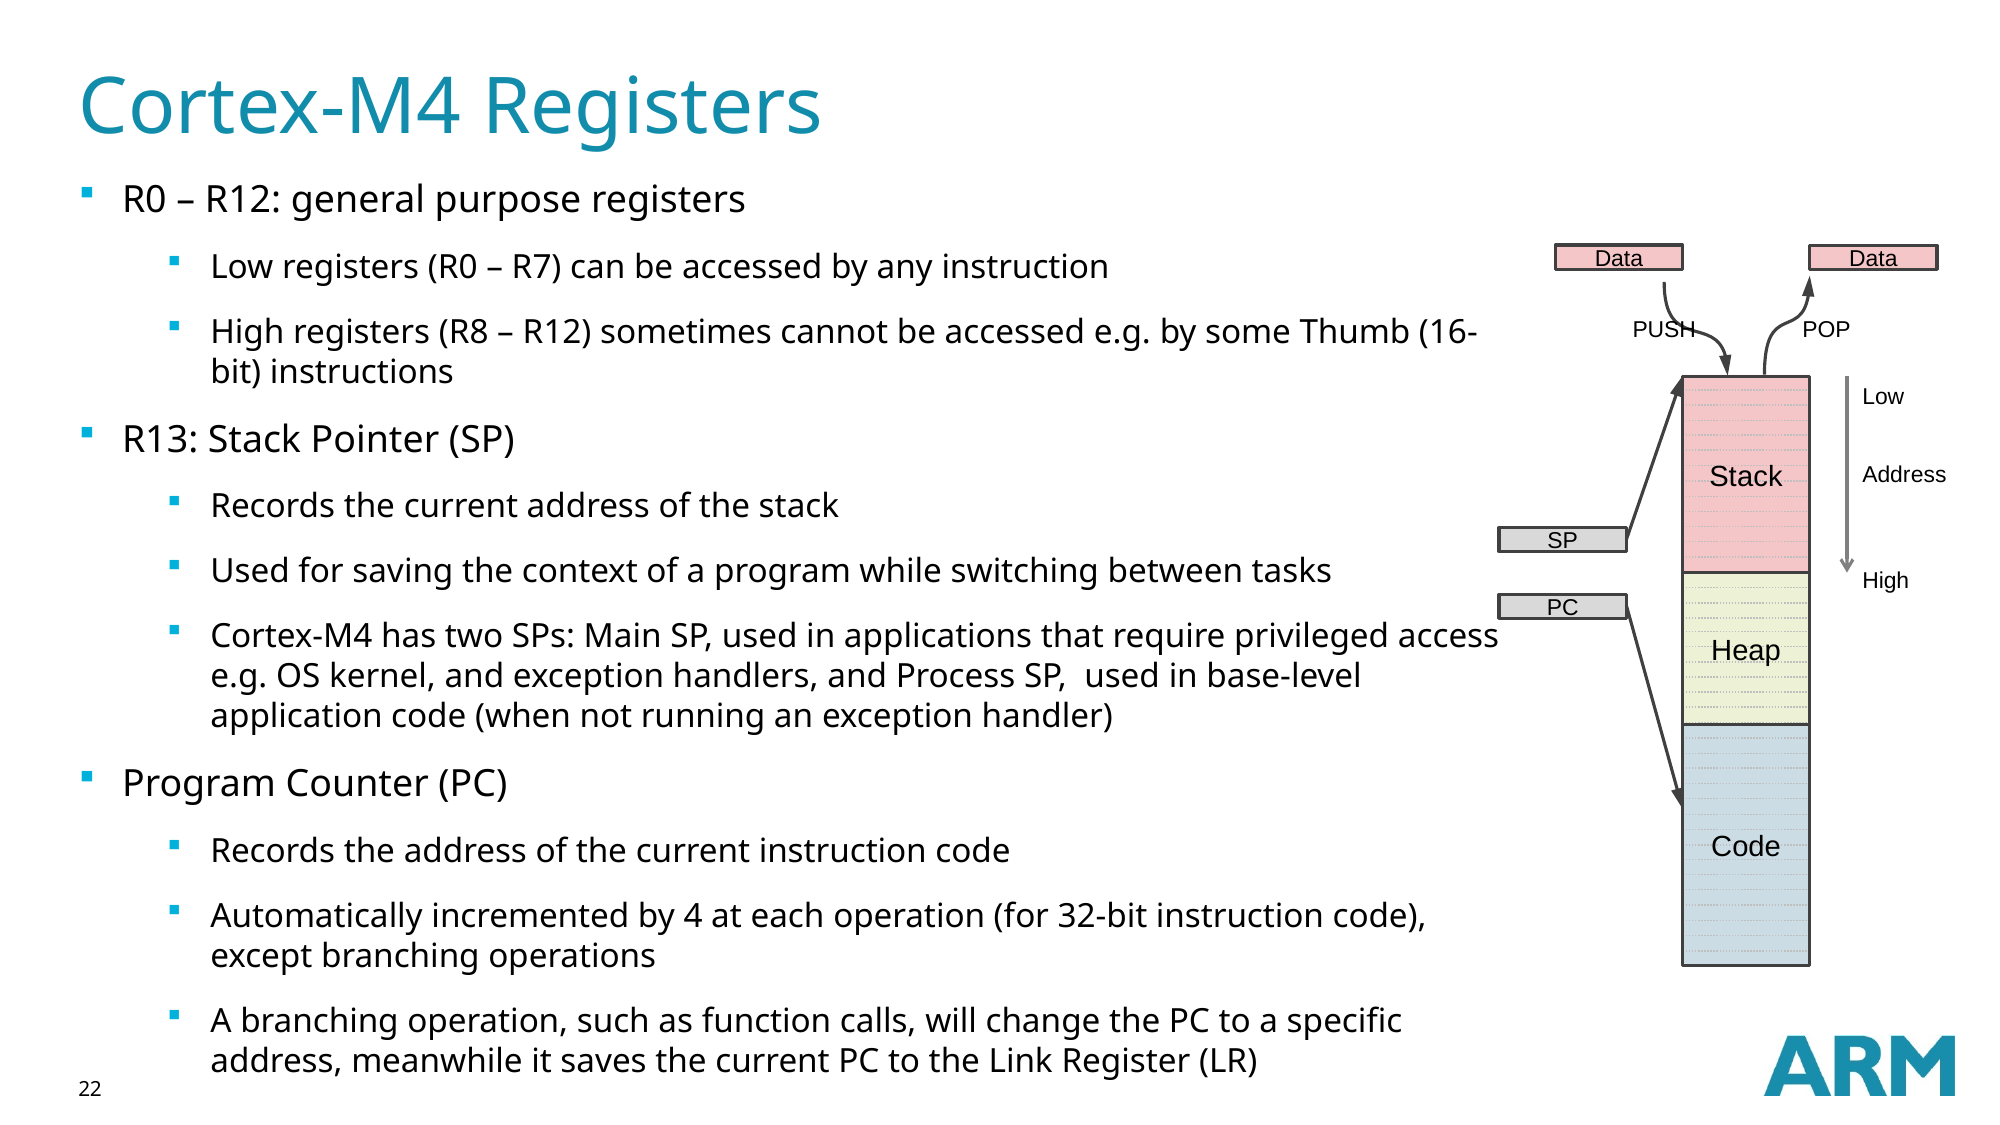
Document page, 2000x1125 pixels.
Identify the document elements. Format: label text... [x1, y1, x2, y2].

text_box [1498, 244, 1963, 967]
title Cortex-M4 Registers [78, 55, 1910, 150]
list R0 – R12: general purpose registers Low registers (R0 – R7) can be accessed by any instruction High registers (R8 – R12) sometimes cannot be accessed e.g. by some Thumb (16-bit) instructions R13: Stack Pointer (SP) Records the current address of the stack Used for saving the context of a program while switching between tasks Cortex-M4 has two SPs: Main SP, used in applications that require privileged access e.g. OS kernel, and exception handlers, and Process SP, used in base-level application code (when not running an exception handler) Program Counter (PC) Records the address of the current instruction code Automatically incremented by 4 at each operation (for 32-bit instruction code), except branching operations A branching operation, such as function calls, will change the PC to a specific address, meanwhile it saves the current PC to the Link Register (LR) [78, 174, 1513, 943]
picture [1763, 1035, 1955, 1096]
